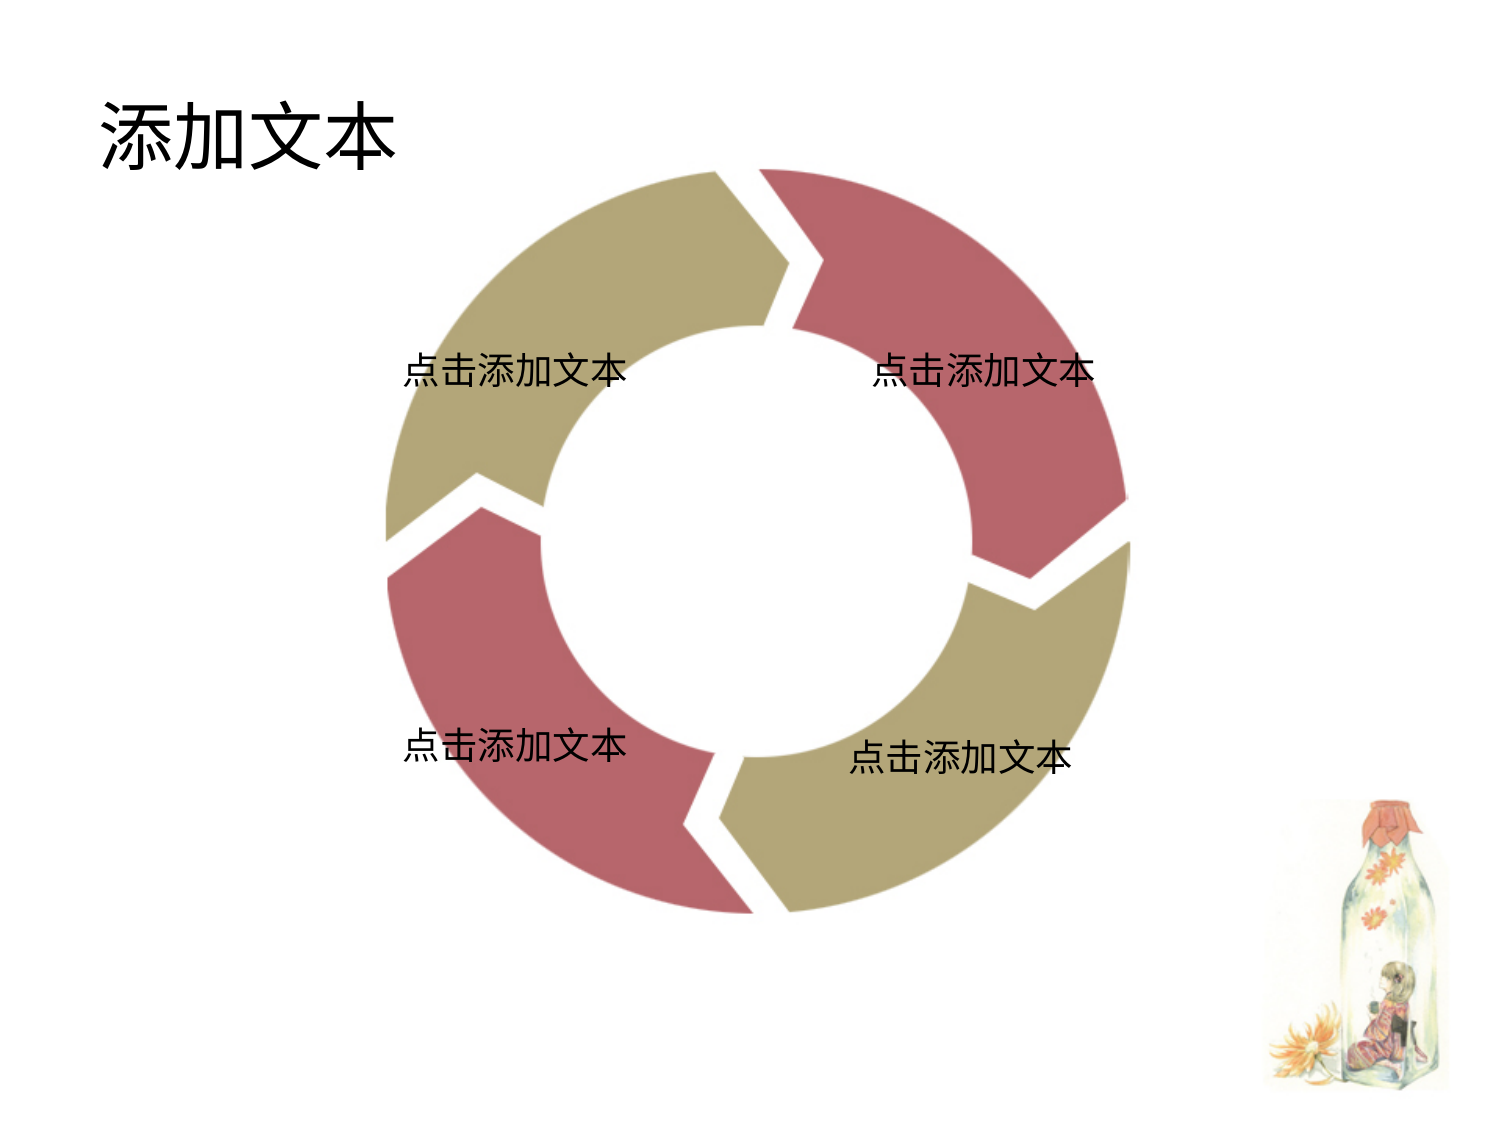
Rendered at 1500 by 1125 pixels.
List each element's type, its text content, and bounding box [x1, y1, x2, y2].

text_box 点击添加文本 [387, 714, 643, 775]
text_box 点击添加文本 [387, 339, 643, 400]
text_box 点击添加文本 [856, 339, 1112, 400]
text_box 添加文本 [83, 81, 414, 187]
text_box 点击添加文本 [833, 726, 1089, 787]
picture [0, 0, 1500, 1125]
